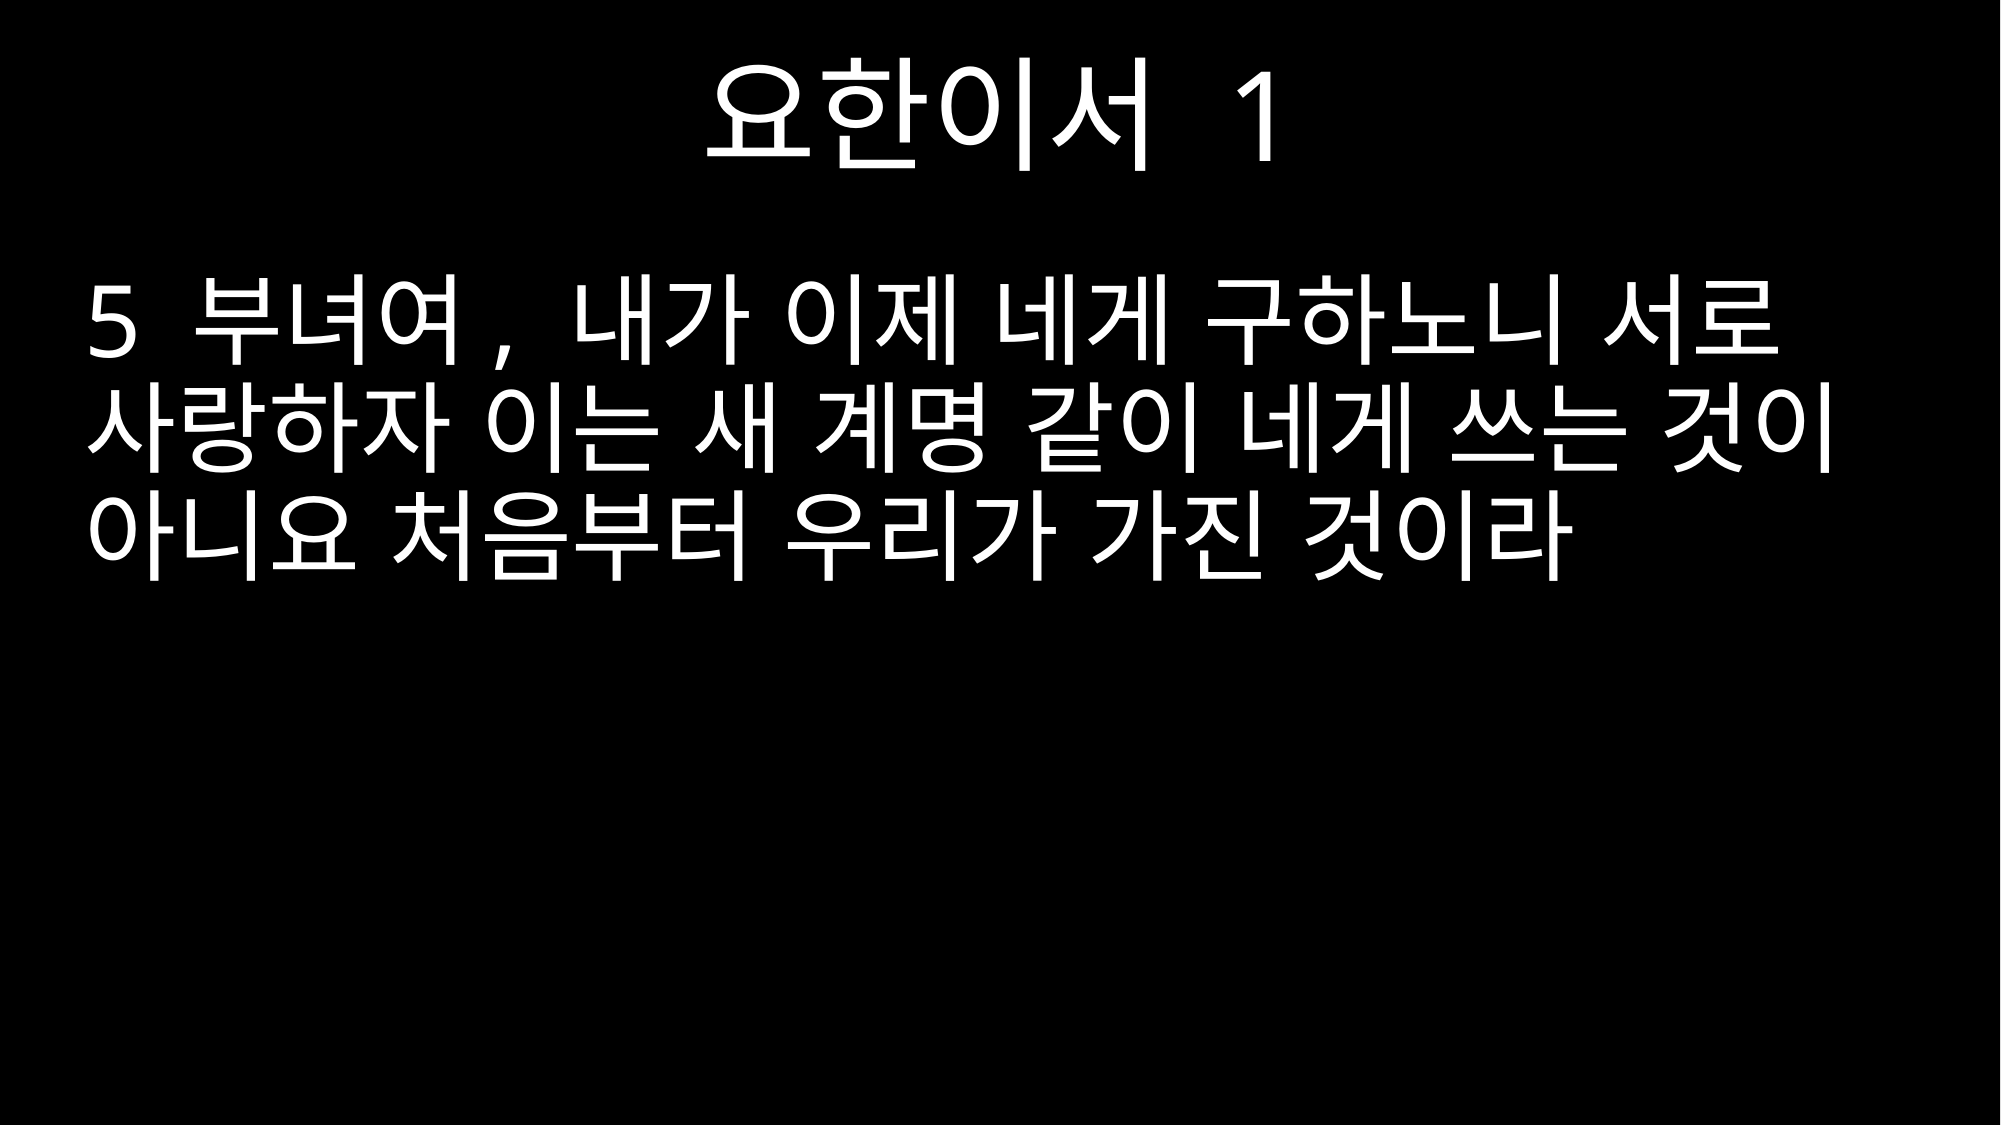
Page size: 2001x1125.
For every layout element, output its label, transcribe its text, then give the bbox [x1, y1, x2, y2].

picture [0, 0, 2001, 1125]
list 5 부녀여, 내가 이제 네게 구하노니 서로 사랑하자 이는 새 계명 같이 네게 쓰는 것이 아니요 처음부터 우리가 가진 것이라 [69, 263, 1953, 423]
footer 요한이서 1 [0, 32, 2000, 192]
